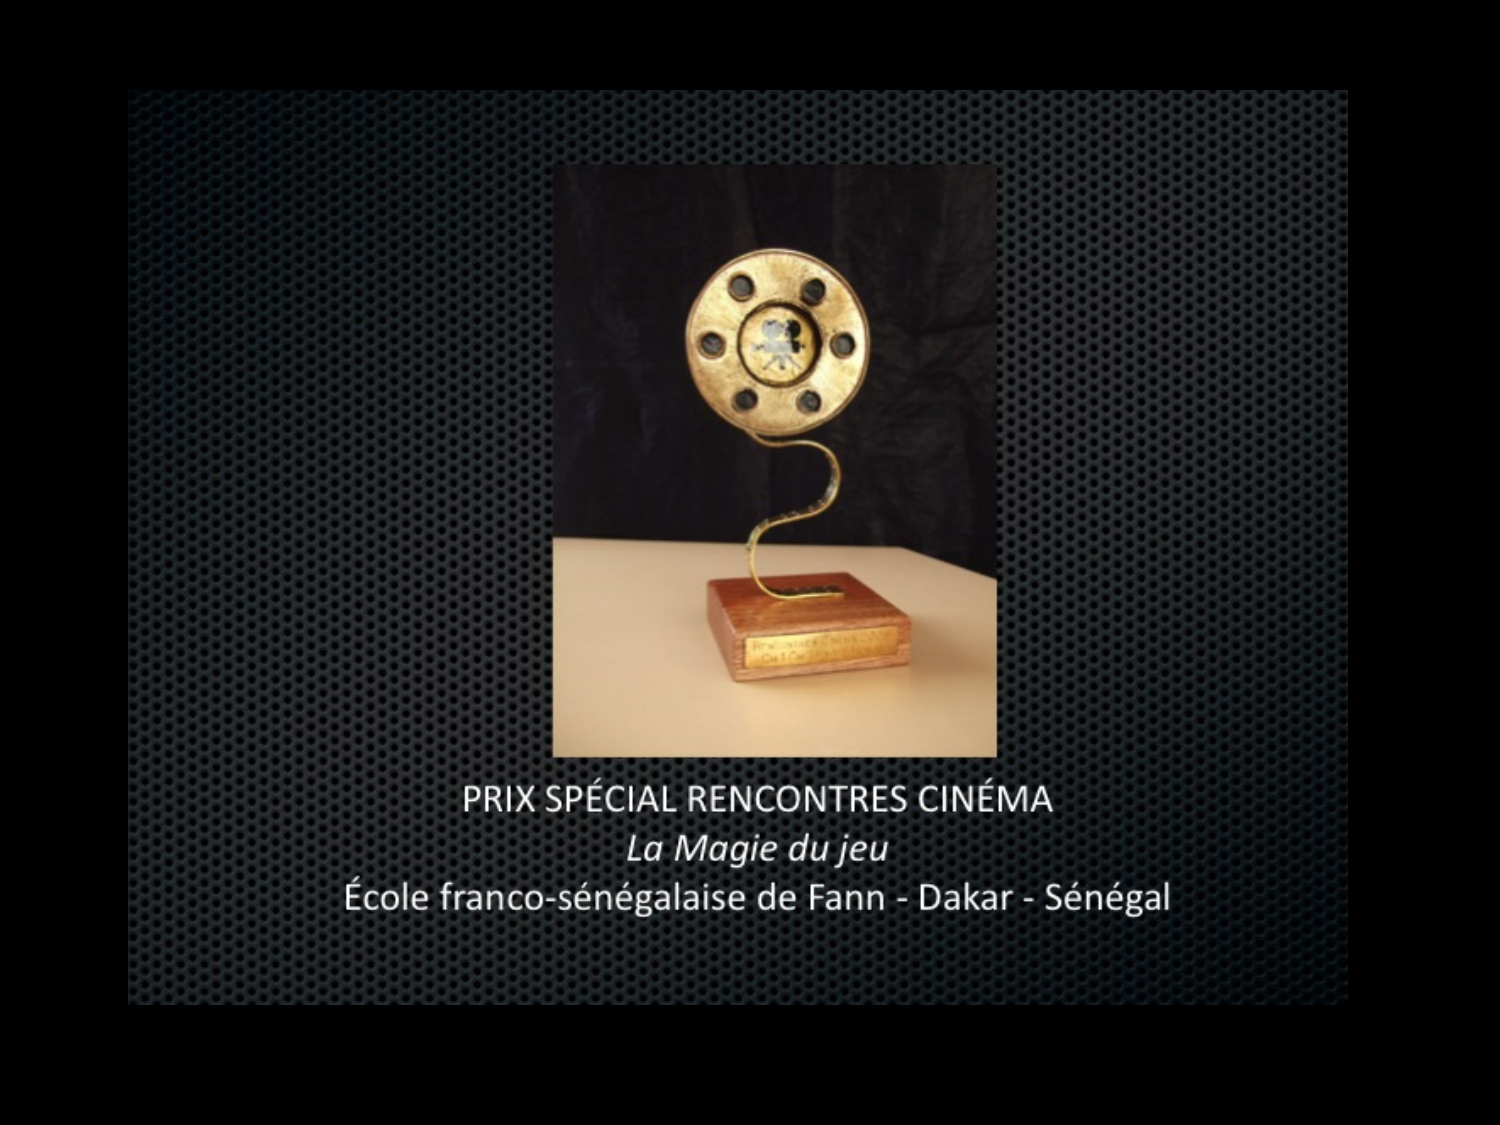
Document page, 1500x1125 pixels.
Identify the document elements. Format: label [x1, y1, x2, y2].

list [0, 90, 1500, 1006]
